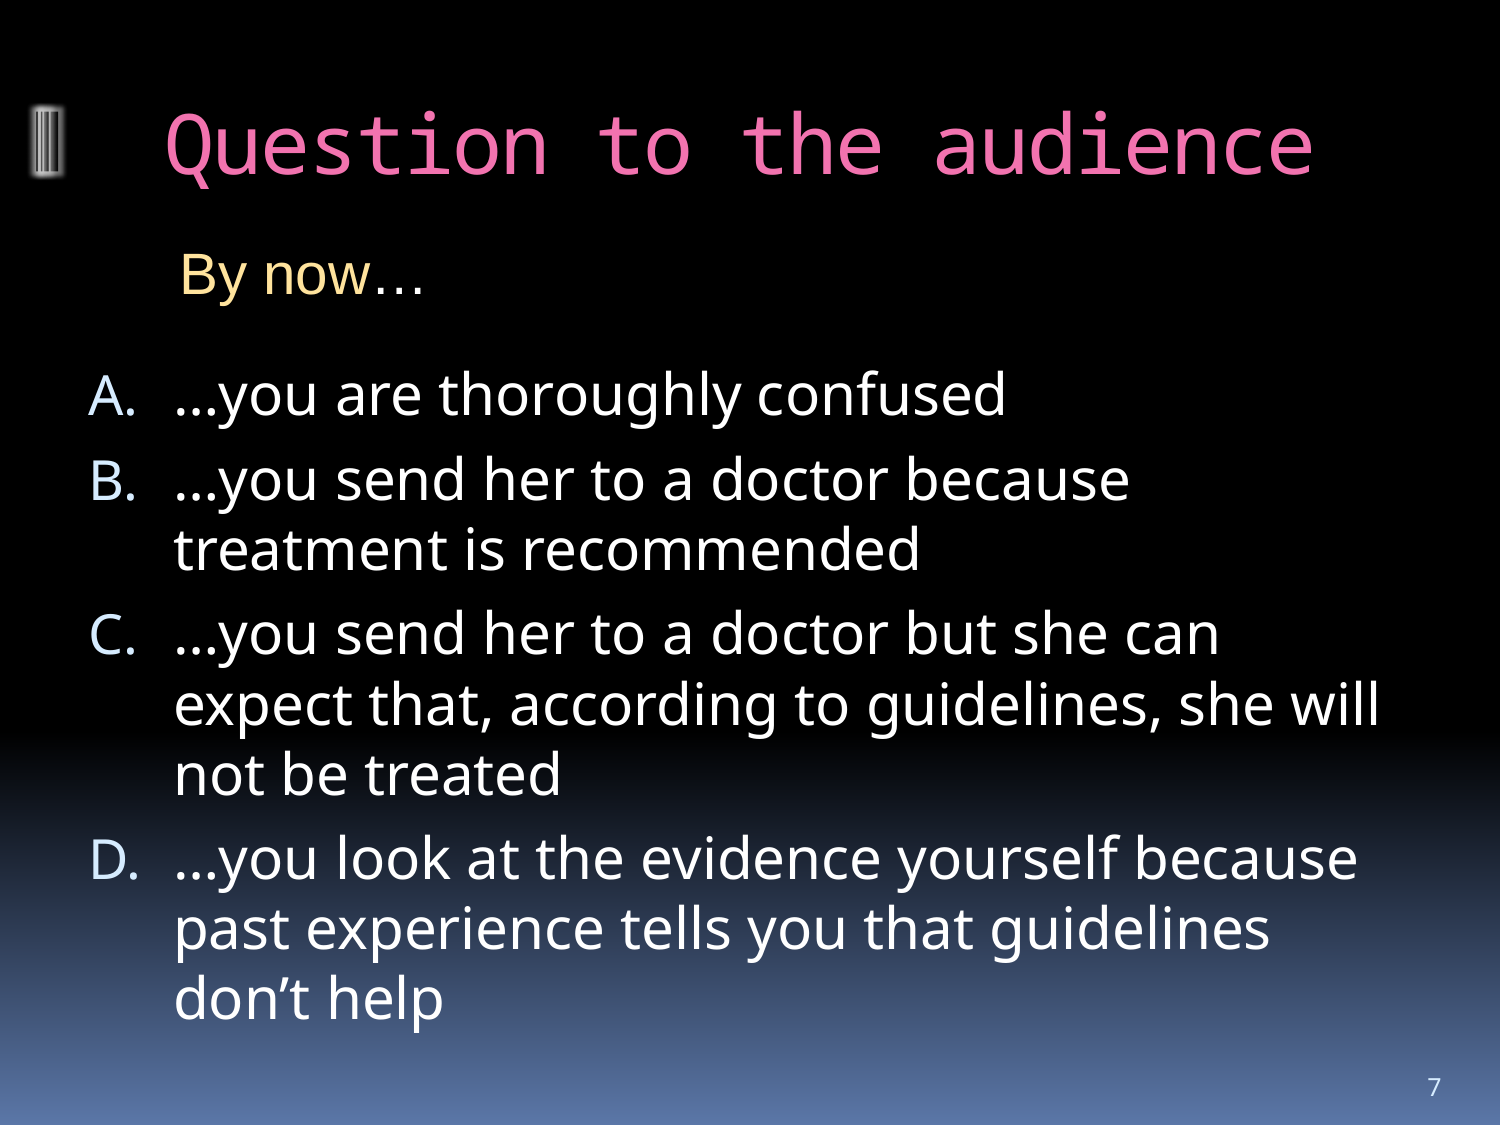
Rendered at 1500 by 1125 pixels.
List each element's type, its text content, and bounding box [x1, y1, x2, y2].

slide_number 7 [1412, 1052, 1488, 1113]
text_box By now… [164, 228, 1153, 314]
title Question to the audience [150, 84, 1425, 235]
list …you are thoroughly confused …you send her to a doctor because treatment is recommended …you send her to a doctor but she can expect that, according to guidelines, she will not be treated …you look at the evidence yourself because past experience tells you that guidelines don’t help [62, 349, 1426, 1006]
